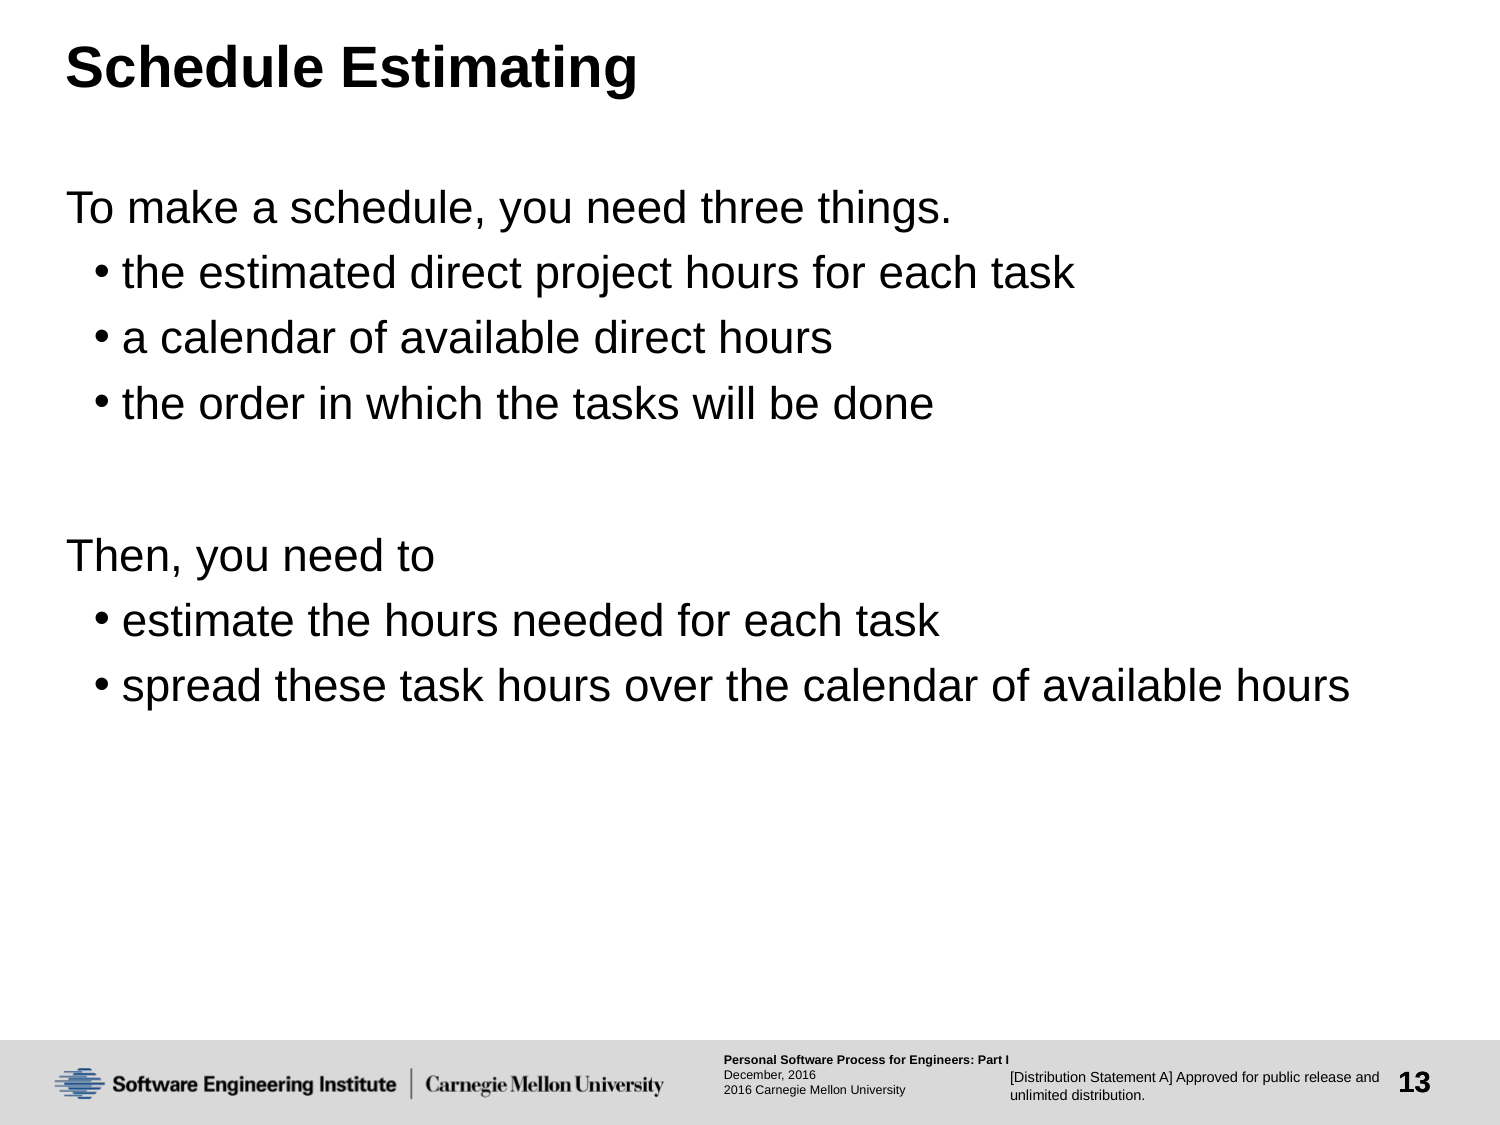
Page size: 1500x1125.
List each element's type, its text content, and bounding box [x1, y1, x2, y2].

picture [46, 1061, 673, 1104]
title Schedule Estimating [65, 37, 1313, 148]
list To make a schedule, you need three things. the estimated direct project hours for each task a calendar of available direct hours the order in which the tasks will be done Then, you need to estimate the hours needed for each task spread these task hours over the calendar of available hours [65, 177, 1431, 1000]
